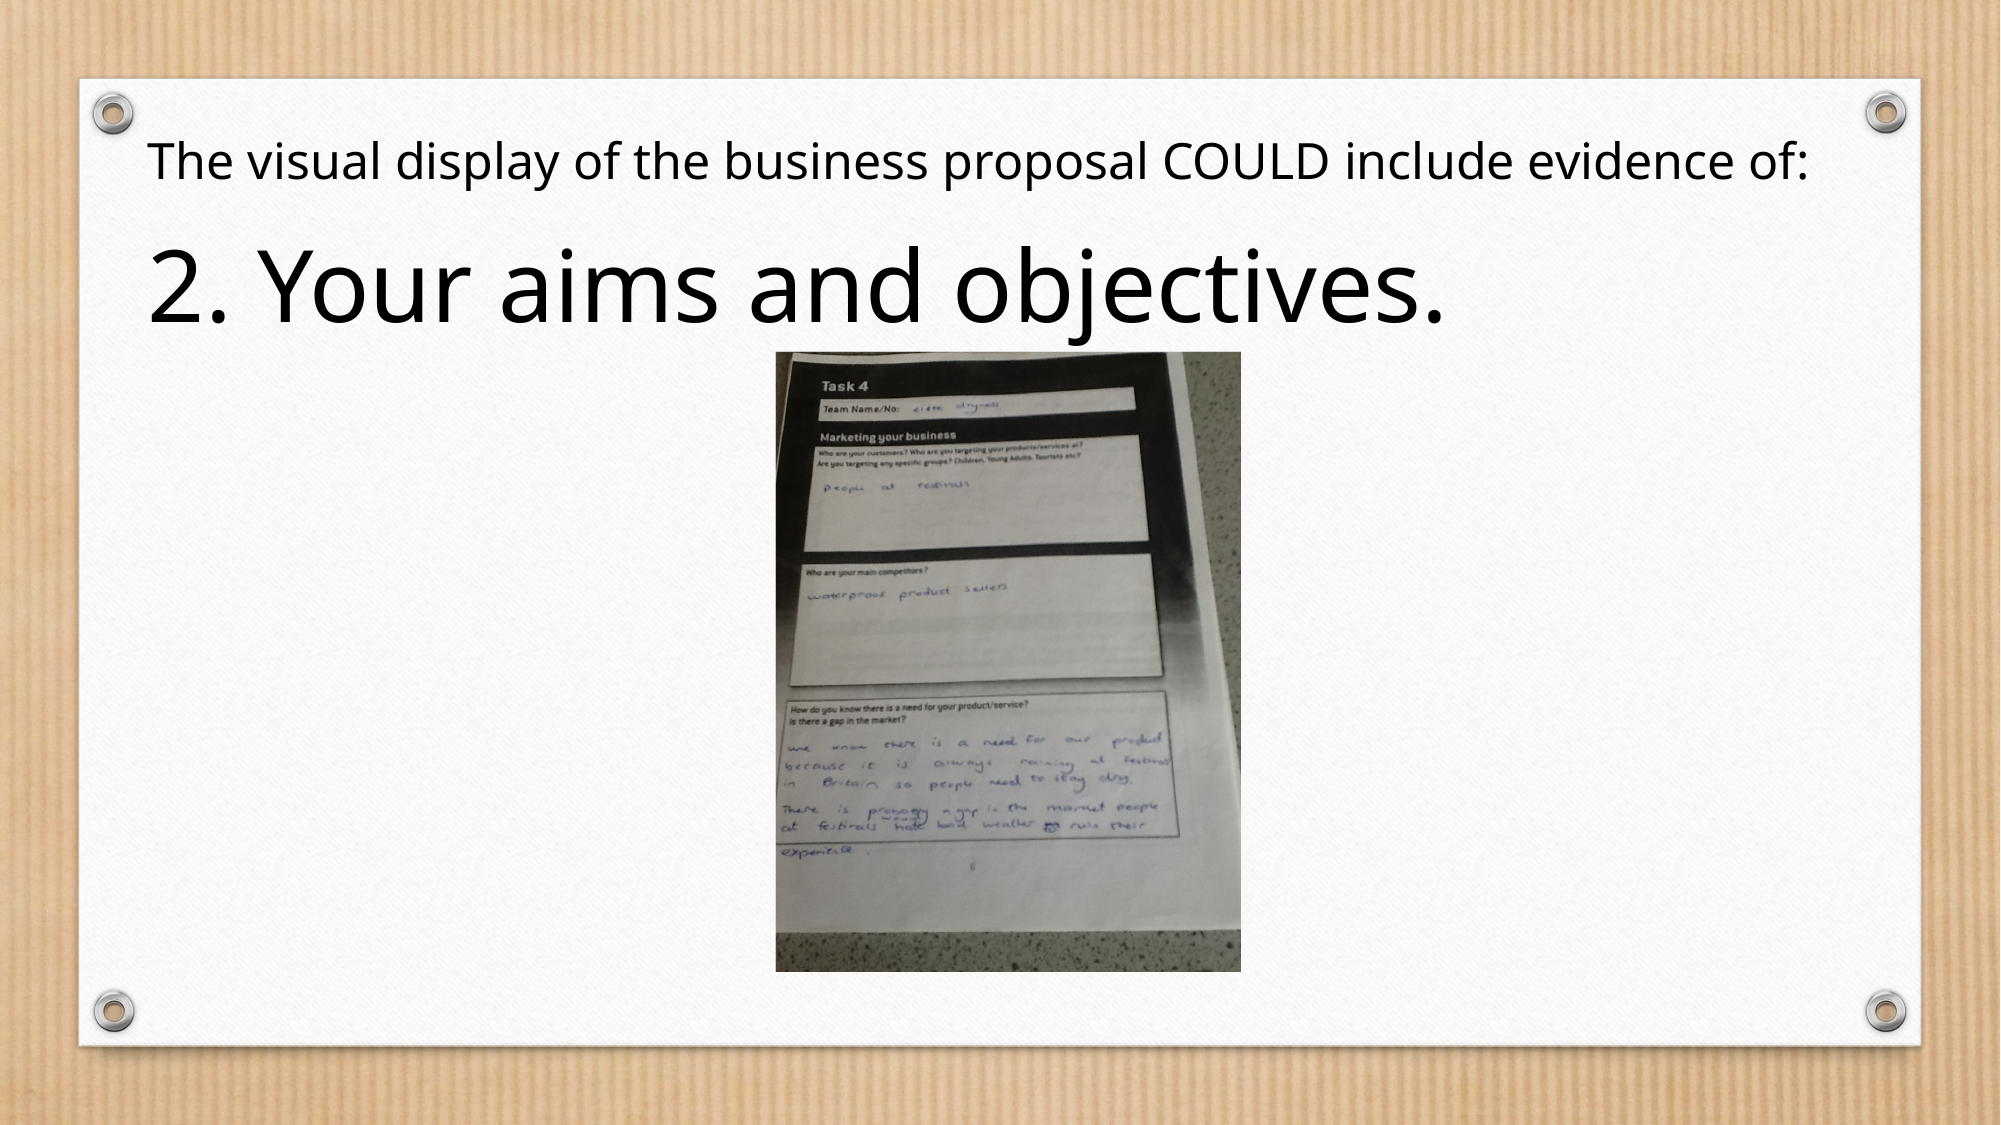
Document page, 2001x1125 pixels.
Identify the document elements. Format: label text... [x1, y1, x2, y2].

picture [0, 0, 2001, 1125]
text_box 2. Your aims and objectives. [133, 215, 1832, 351]
text_box The visual display of the business proposal COULD include evidence of: [133, 122, 1832, 198]
